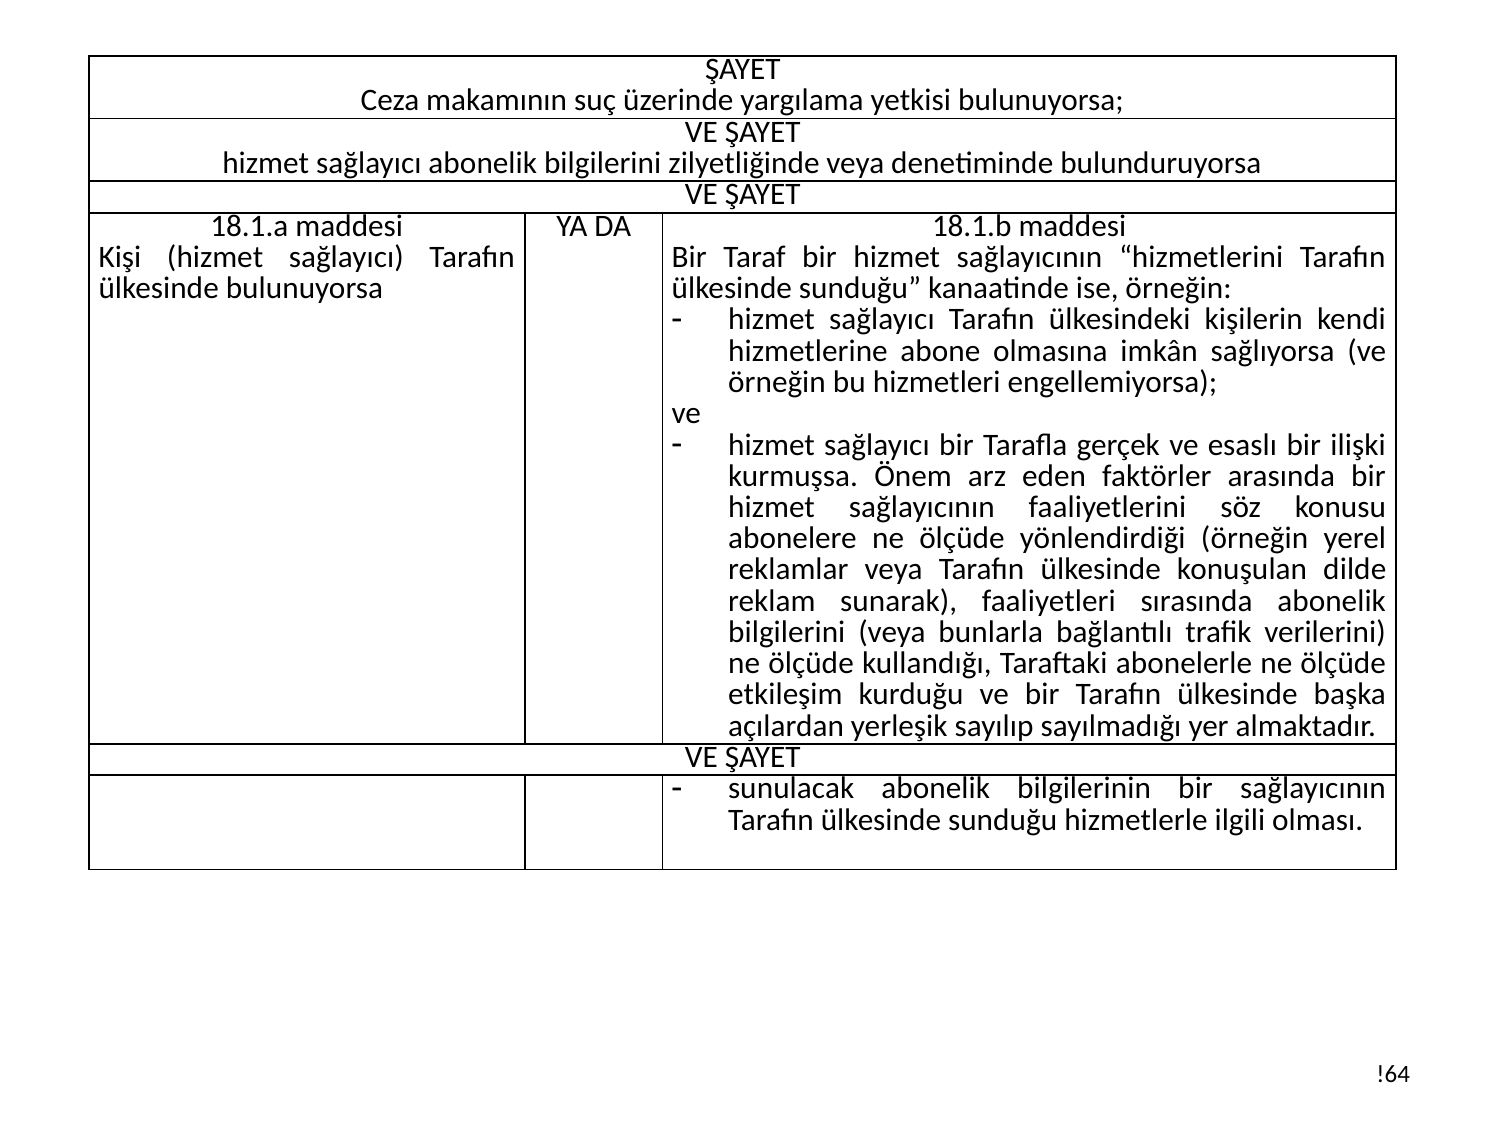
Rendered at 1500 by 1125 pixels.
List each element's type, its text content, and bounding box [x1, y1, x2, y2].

table_cell [526, 776, 662, 869]
table_cell [90, 776, 524, 869]
table_cell YA DA [526, 214, 662, 743]
slide_number !64 [1074, 1042, 1425, 1103]
table_cell 18.1.a maddesi Kişi (hizmet sağlayıcı) Tarafın ülkesinde bulunuyorsa [90, 214, 524, 743]
table_cell sunulacak abonelik bilgilerinin bir sağlayıcının Tarafın ülkesinde sunduğu hizmetlerle ilgili olması. [663, 776, 1395, 869]
table_cell VE ŞAYET [90, 745, 1395, 774]
table_cell 18.1.b maddesi Bir Taraf bir hizmet sağlayıcının “hizmetlerini Tarafın ülkesinde sunduğu” kanaatinde ise, örneğin: hizmet sağlayıcı Tarafın ülkesindeki kişilerin kendi hizmetlerine abone olmasına imkân sağlıyorsa (ve örneğin bu hizmetleri engellemiyorsa); ve hizmet sağlayıcı bir Tarafla gerçek ve esaslı bir ilişki kurmuşsa. Önem arz eden faktörler arasında bir hizmet sağlayıcının faaliyetlerini söz konusu abonelere ne ölçüde yönlendirdiği (örneğin yerel reklamlar veya Tarafın ülkesinde konuşulan dilde reklam sunarak), faaliyetleri sırasında abonelik bilgilerini (veya bunlarla bağlantılı trafik verilerini) ne ölçüde kullandığı, Taraftaki abonelerle ne ölçüde etkileşim kurduğu ve bir Tarafın ülkesinde başka açılardan yerleşik sayılıp sayılmadığı yer almaktadır. [663, 214, 1395, 743]
table_cell VE ŞAYET hizmet sağlayıcı abonelik bilgilerini zilyetliğinde veya denetiminde bulunduruyorsa [90, 119, 1395, 180]
table_cell VE ŞAYET [90, 182, 1395, 212]
table_header ŞAYET Ceza makamının suç üzerinde yargılama yetkisi bulunuyorsa; [90, 57, 1395, 118]
